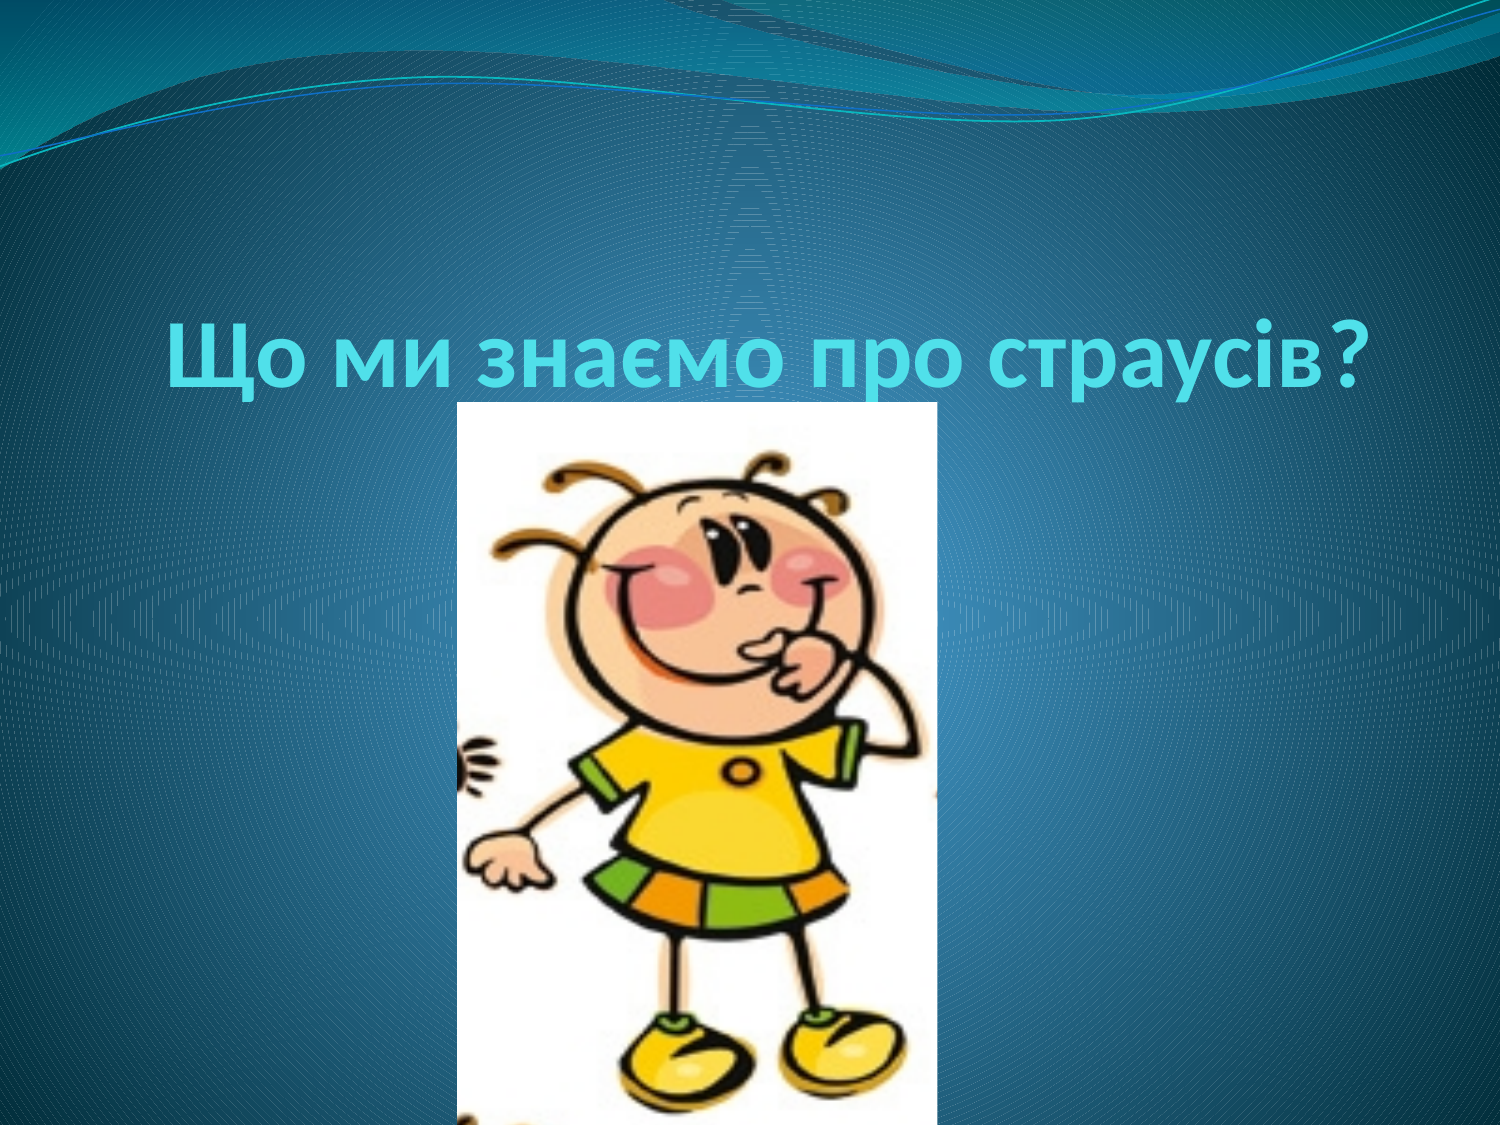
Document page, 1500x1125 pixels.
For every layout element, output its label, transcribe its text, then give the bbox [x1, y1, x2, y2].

title Що ми знаємо про страусів? [87, 224, 1376, 525]
subtitle [87, 529, 449, 818]
picture [456, 402, 938, 1125]
subtitle [945, 529, 1376, 818]
